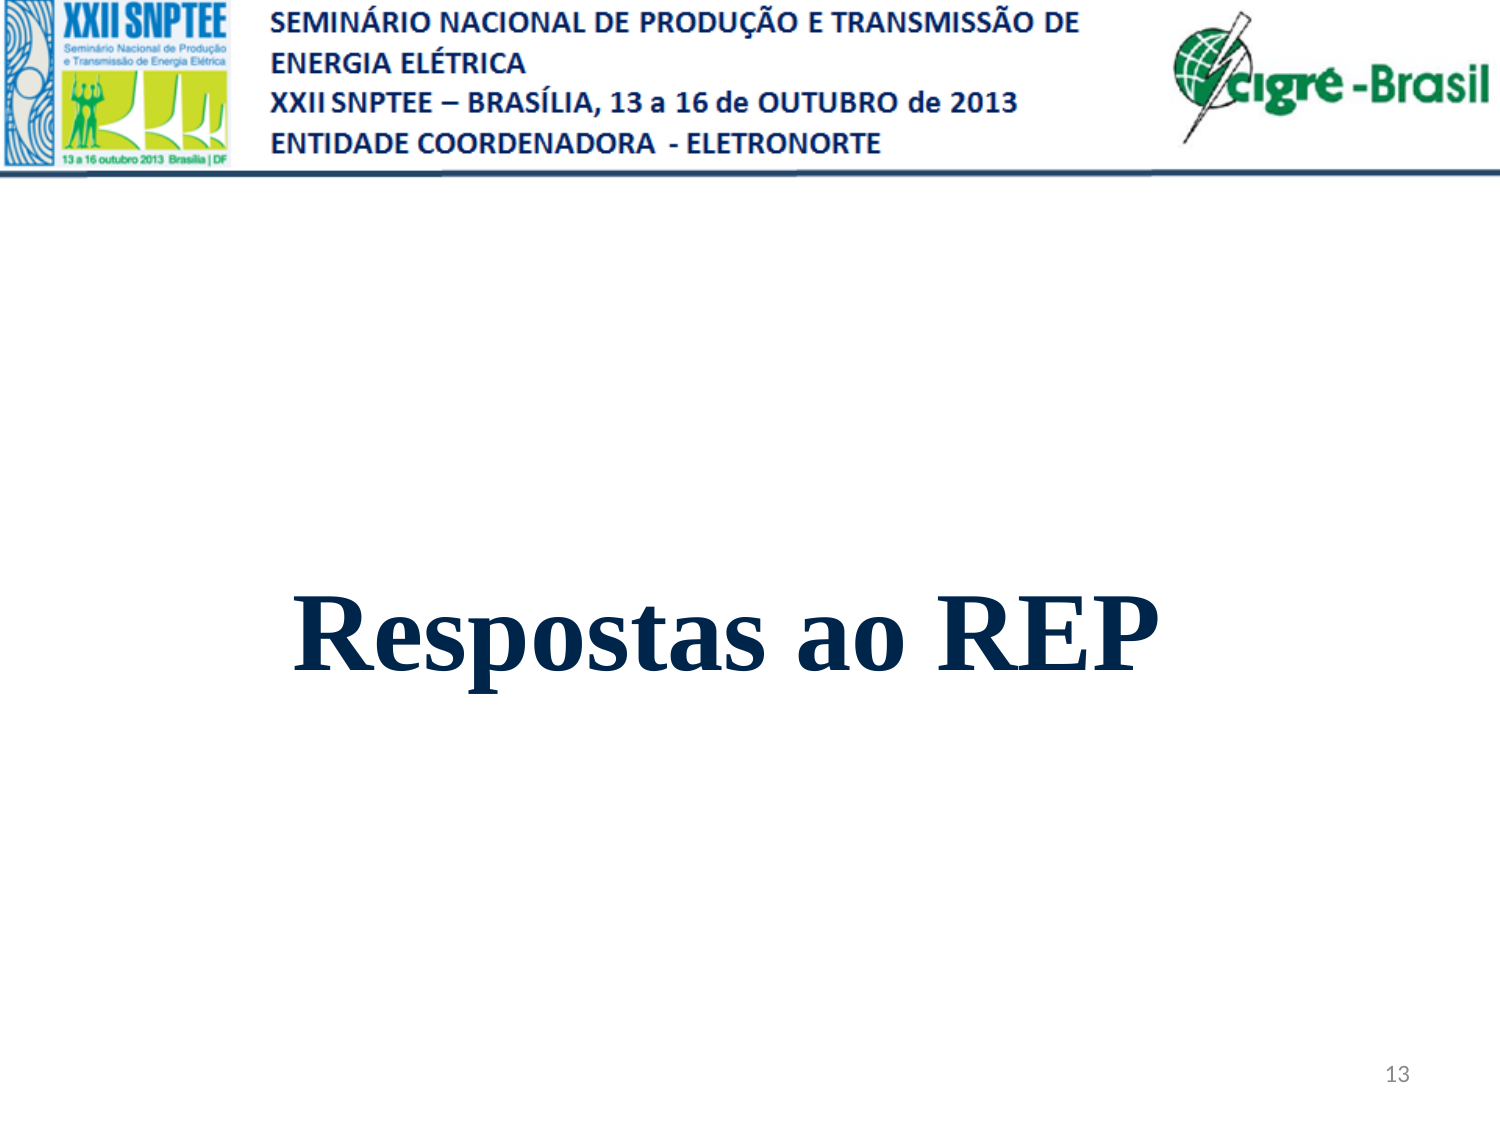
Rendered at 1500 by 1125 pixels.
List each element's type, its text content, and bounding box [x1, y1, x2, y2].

picture [0, 0, 1500, 182]
slide_number 13 [1074, 1042, 1425, 1103]
text_box Respostas ao REP [277, 550, 1177, 701]
